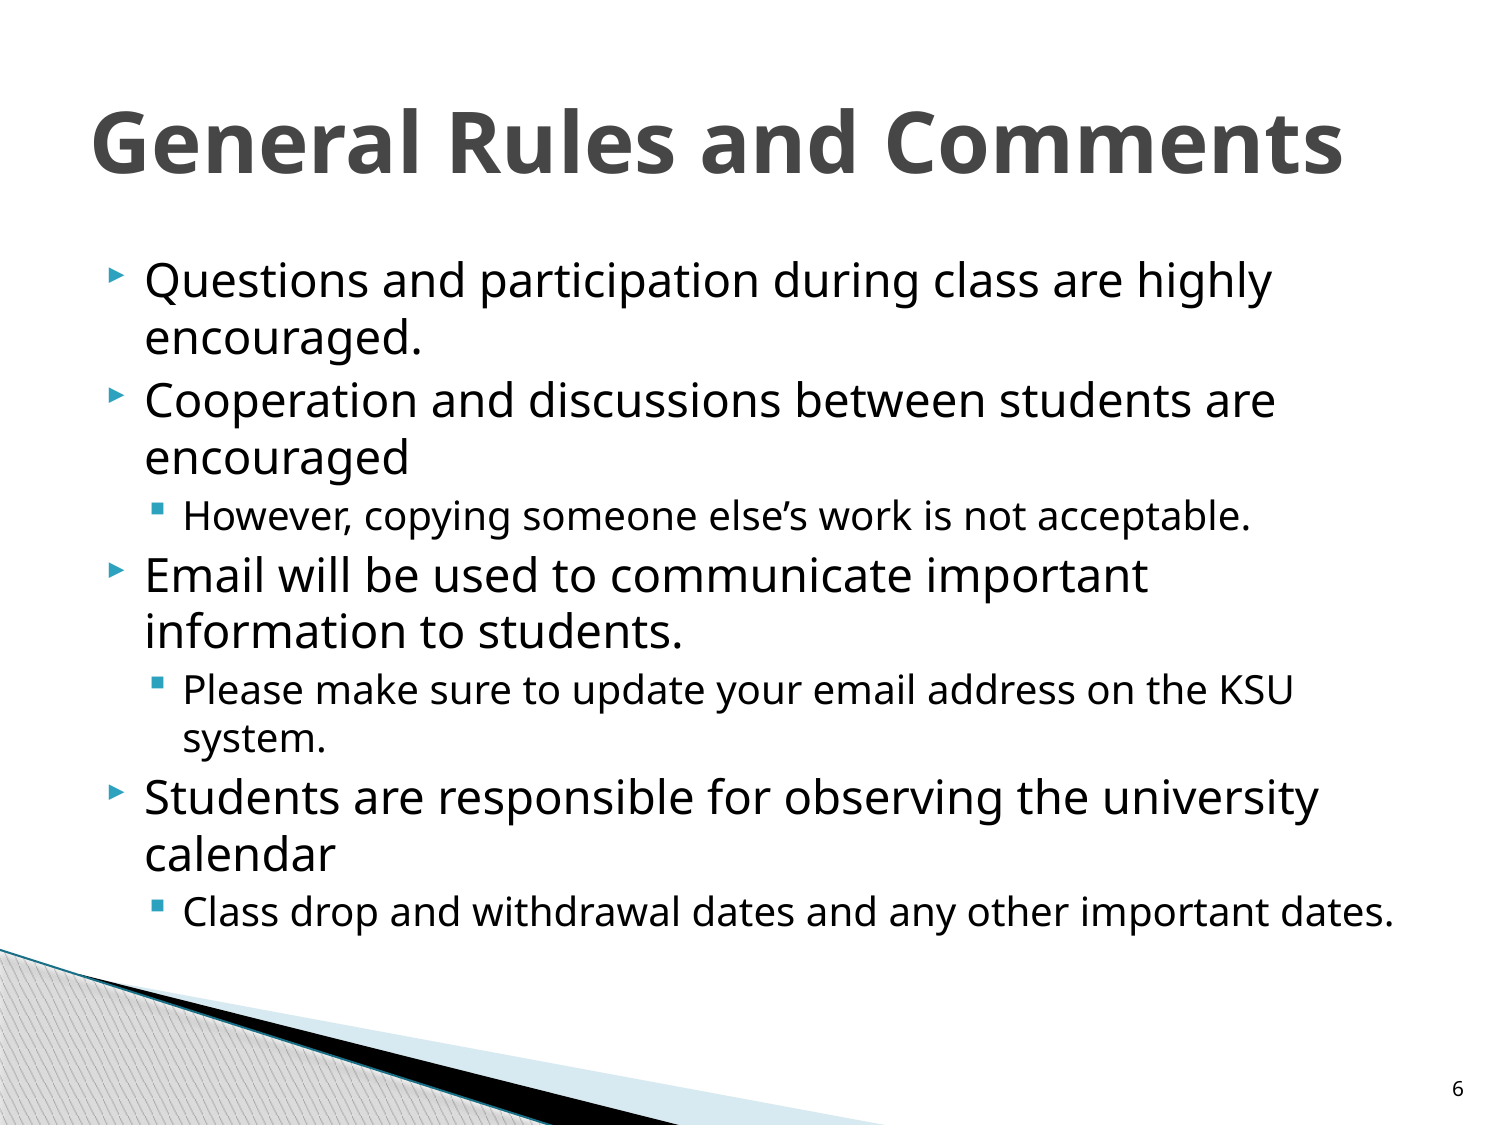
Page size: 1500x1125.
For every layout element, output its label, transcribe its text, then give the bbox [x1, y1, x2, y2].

slide_number 6 [1412, 1051, 1479, 1112]
title General Rules and Comments [75, 45, 1425, 233]
list Questions and participation during class are highly encouraged. Cooperation and discussions between students are encouraged However, copying someone else’s work is not acceptable. Email will be used to communicate important information to students. Please make sure to update your email address on the KSU system. Students are responsible for observing the university calendar Class drop and withdrawal dates and any other important dates. [75, 243, 1425, 986]
